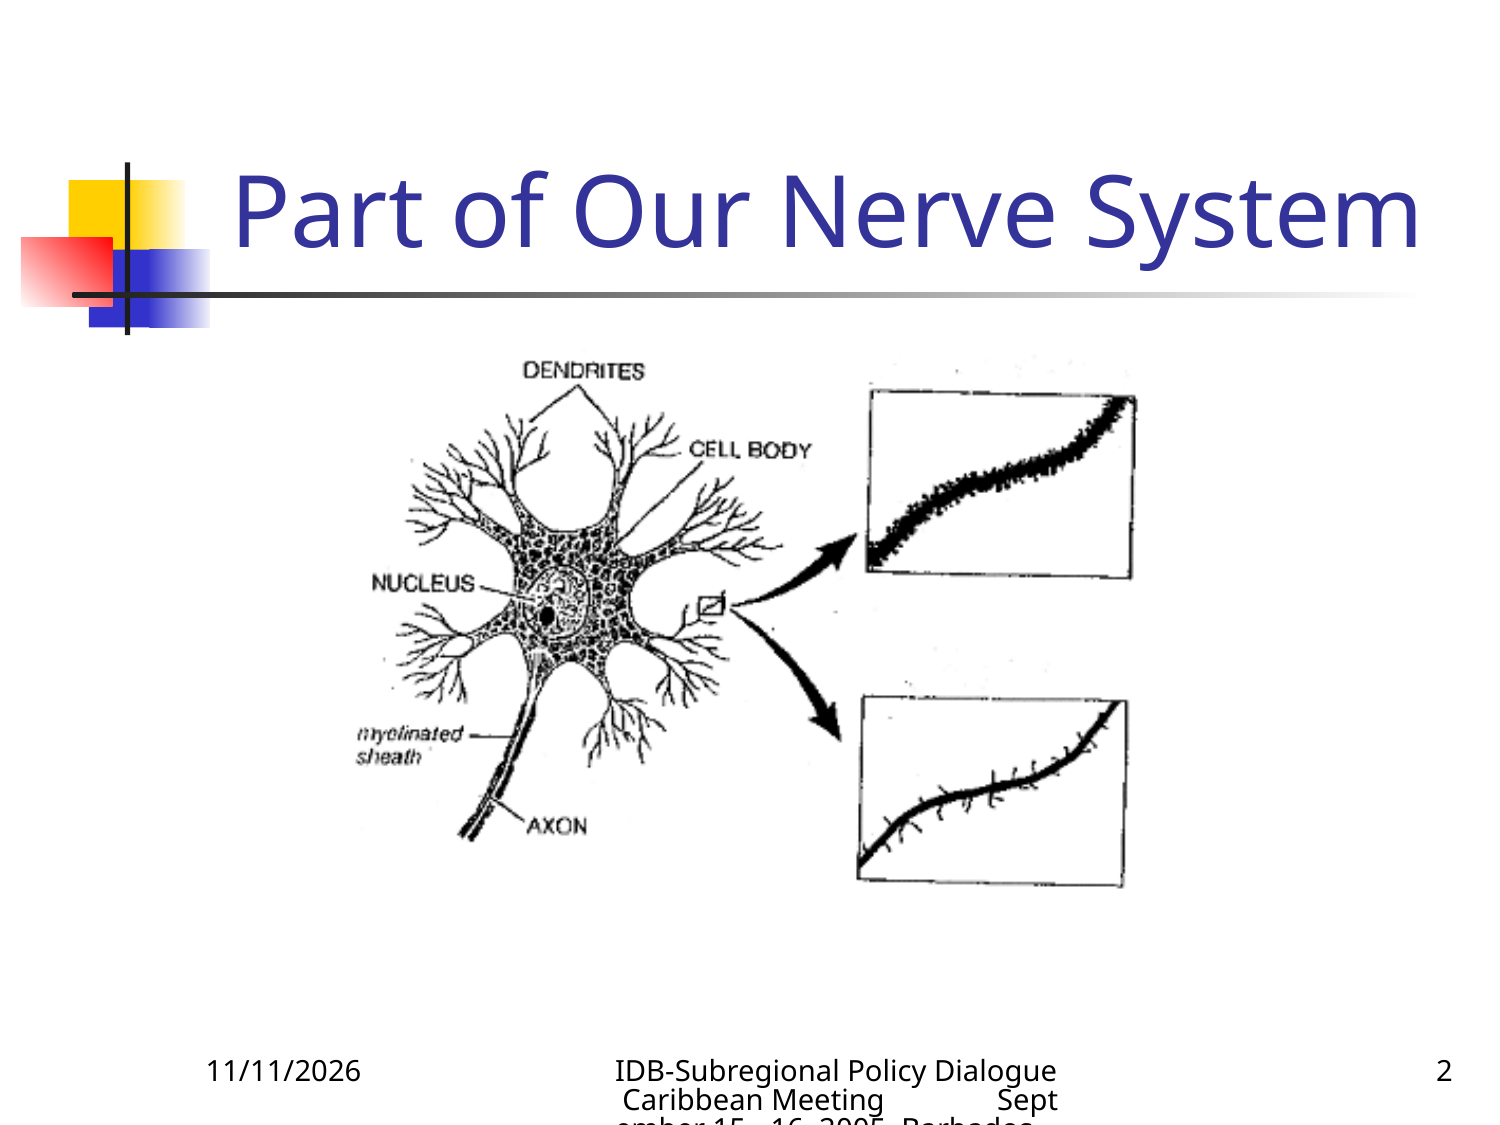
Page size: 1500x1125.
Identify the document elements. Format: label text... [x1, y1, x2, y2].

footer IDB-Subregional Policy Dialogue Caribbean Meeting September 15 - 16, 2005, Barbados [599, 1023, 1076, 1100]
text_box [349, 349, 1155, 891]
title Part of Our Nerve System [188, 34, 1468, 276]
slide_number 2 [1154, 1023, 1468, 1100]
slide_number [190, 1023, 504, 1100]
